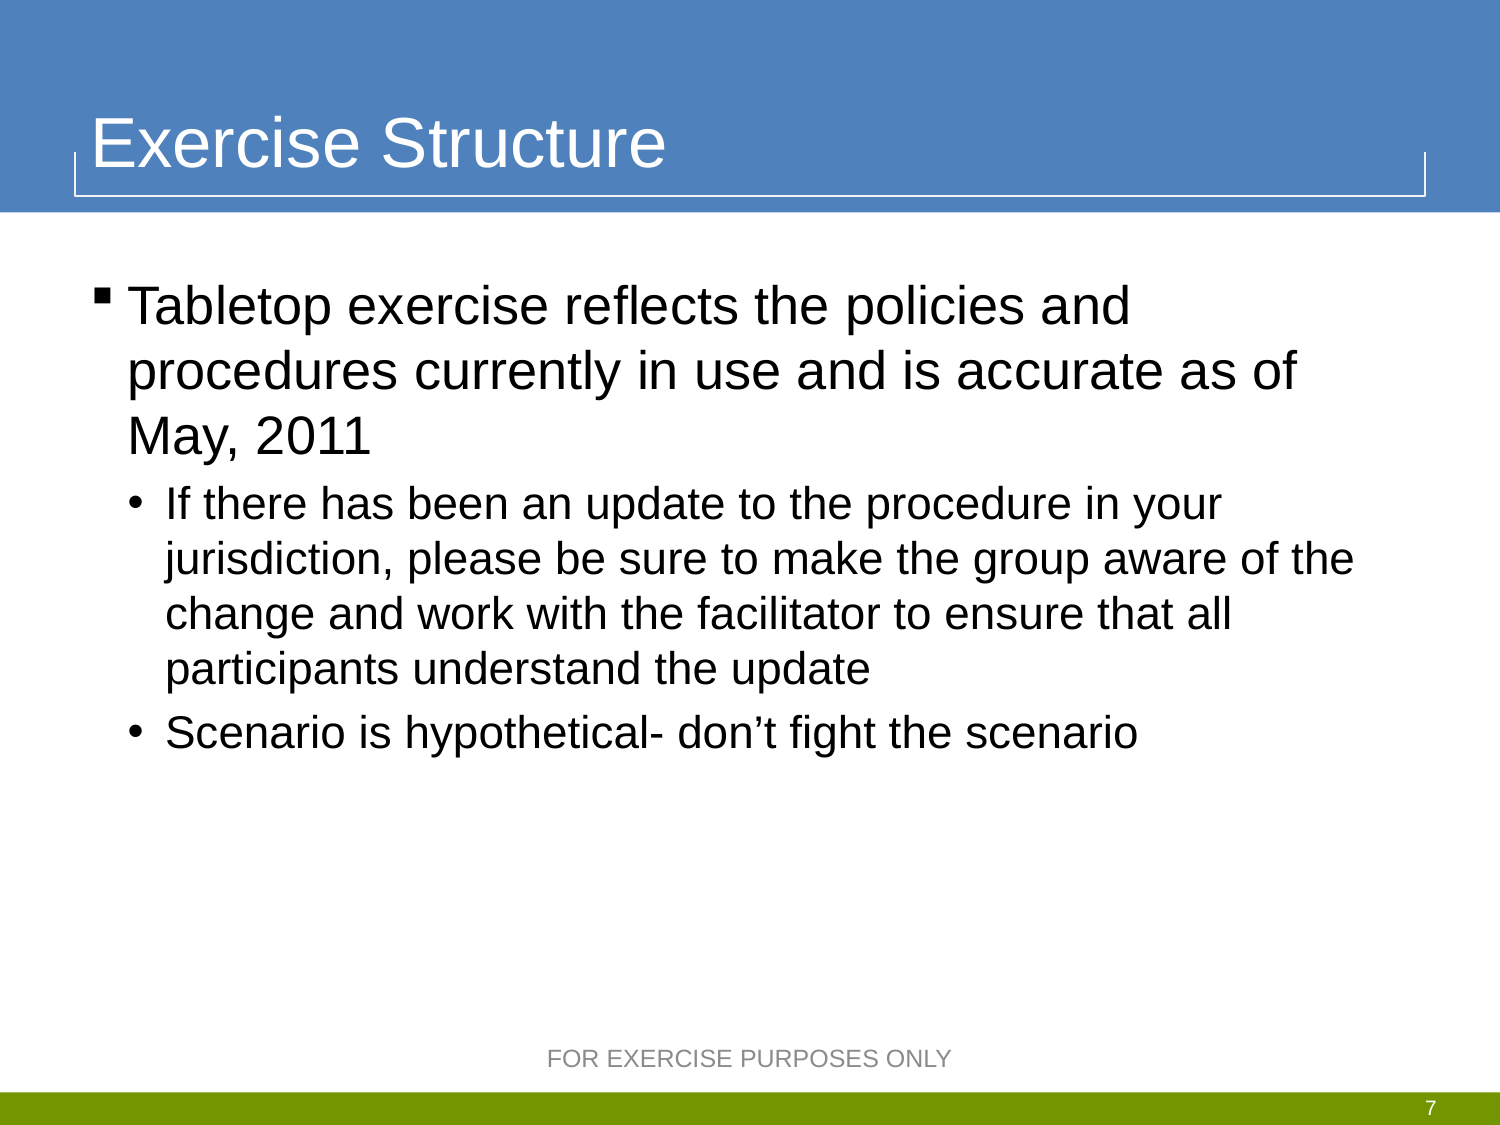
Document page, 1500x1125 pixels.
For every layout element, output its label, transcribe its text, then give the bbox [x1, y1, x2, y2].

footer FOR EXERCISE PURPOSES ONLY [512, 1042, 988, 1103]
list Tabletop exercise reflects the policies and procedures currently in use and is accurate as of May, 2011 If there has been an update to the procedure in your jurisdiction, please be sure to make the group aware of the change and work with the facilitator to ensure that all participants understand the update Scenario is hypothetical- don’t fight the scenario [74, 262, 1426, 1006]
title Exercise Structure [74, 44, 1426, 233]
